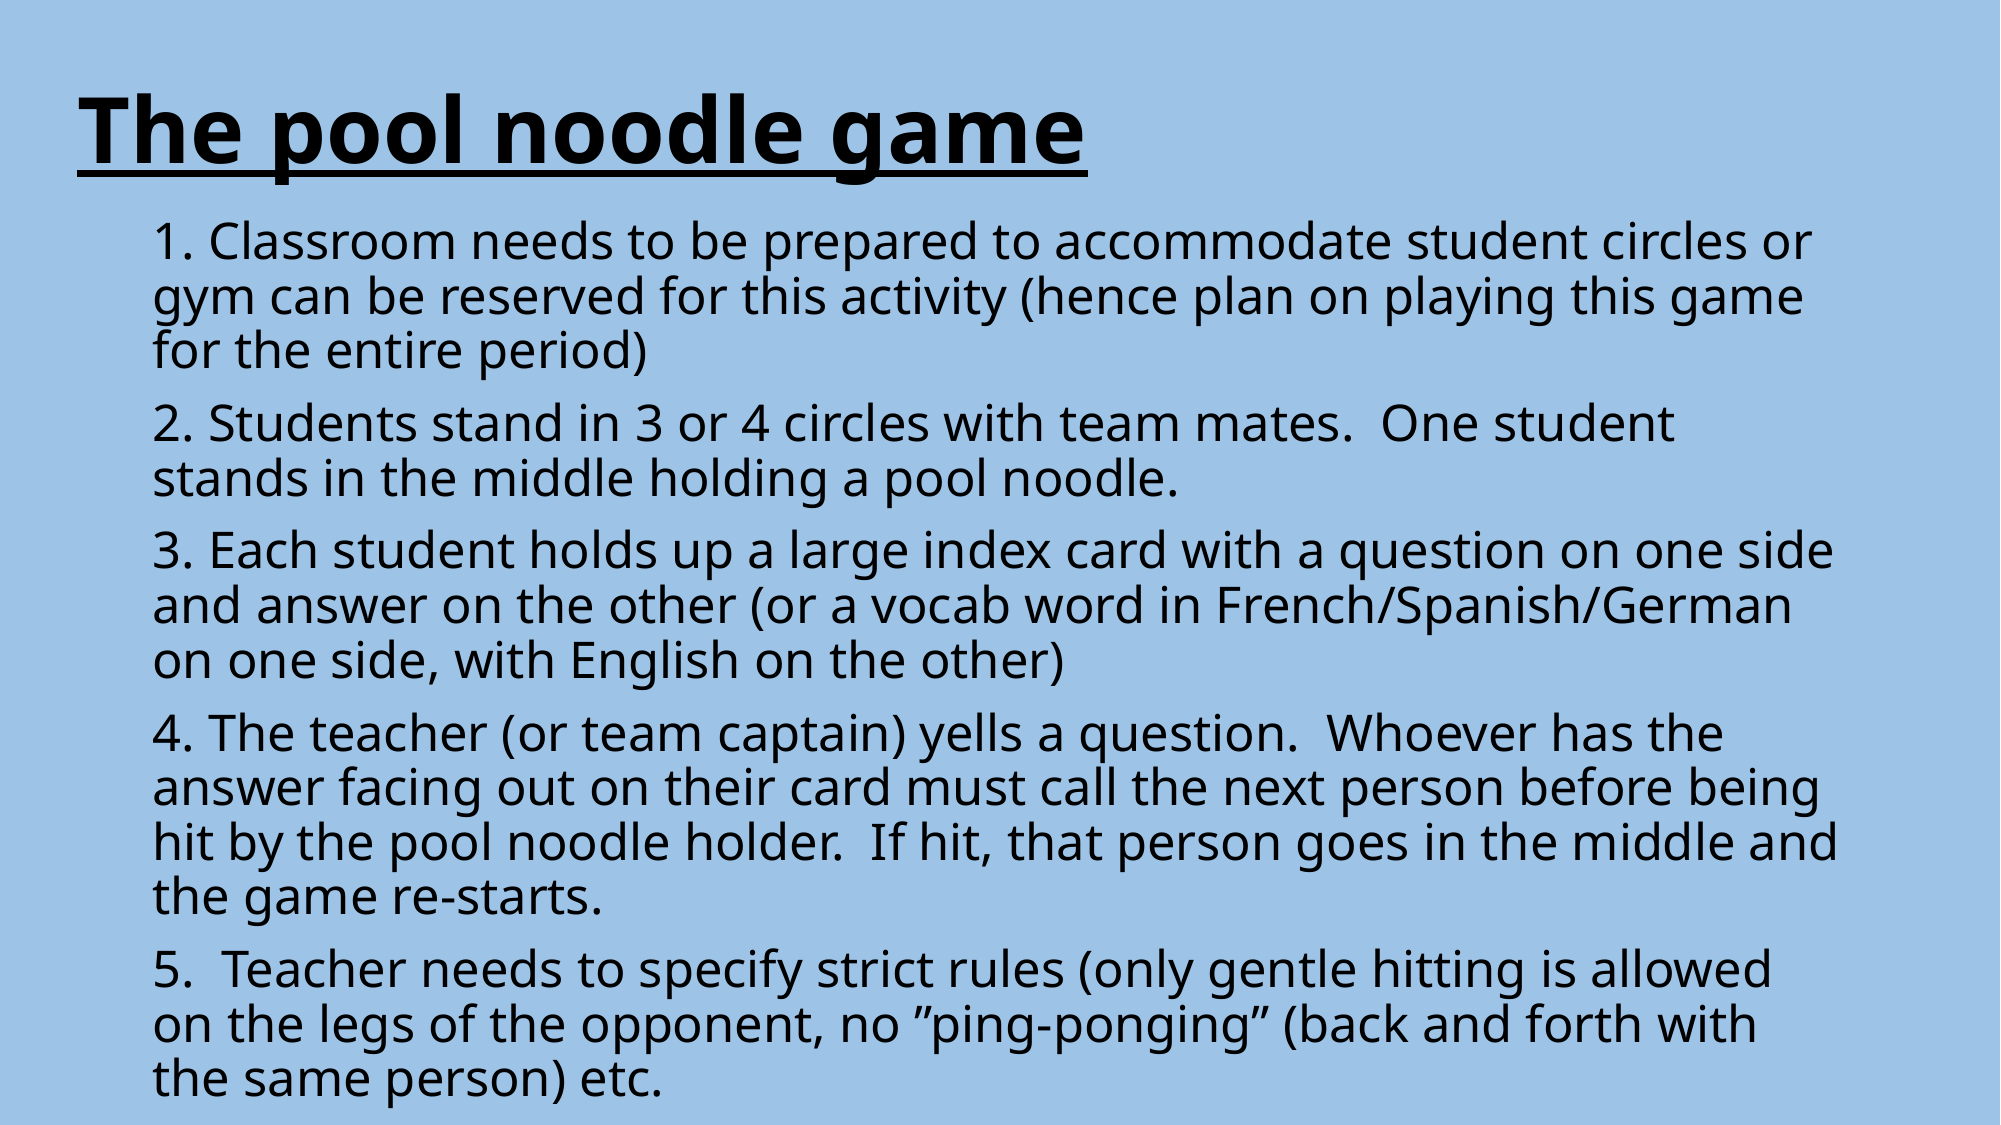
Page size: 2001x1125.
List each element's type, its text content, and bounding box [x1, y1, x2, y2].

title The pool noodle game [62, 24, 1788, 243]
list 1. Classroom needs to be prepared to accommodate student circles or gym can be reserved for this activity (hence plan on playing this game for the entire period) 2. Students stand in 3 or 4 circles with team mates. One student stands in the middle holding a pool noodle. 3. Each student holds up a large index card with a question on one side and answer on the other (or a vocab word in French/Spanish/German on one side, with English on the other) 4. The teacher (or team captain) yells a question. Whoever has the answer facing out on their card must call the next person before being hit by the pool noodle holder. If hit, that person goes in the middle and the game re-starts. 5. Teacher needs to specify strict rules (only gentle hitting is allowed on the legs of the opponent, no ”ping-ponging” (back and forth with the same person) etc. [137, 208, 1863, 1125]
